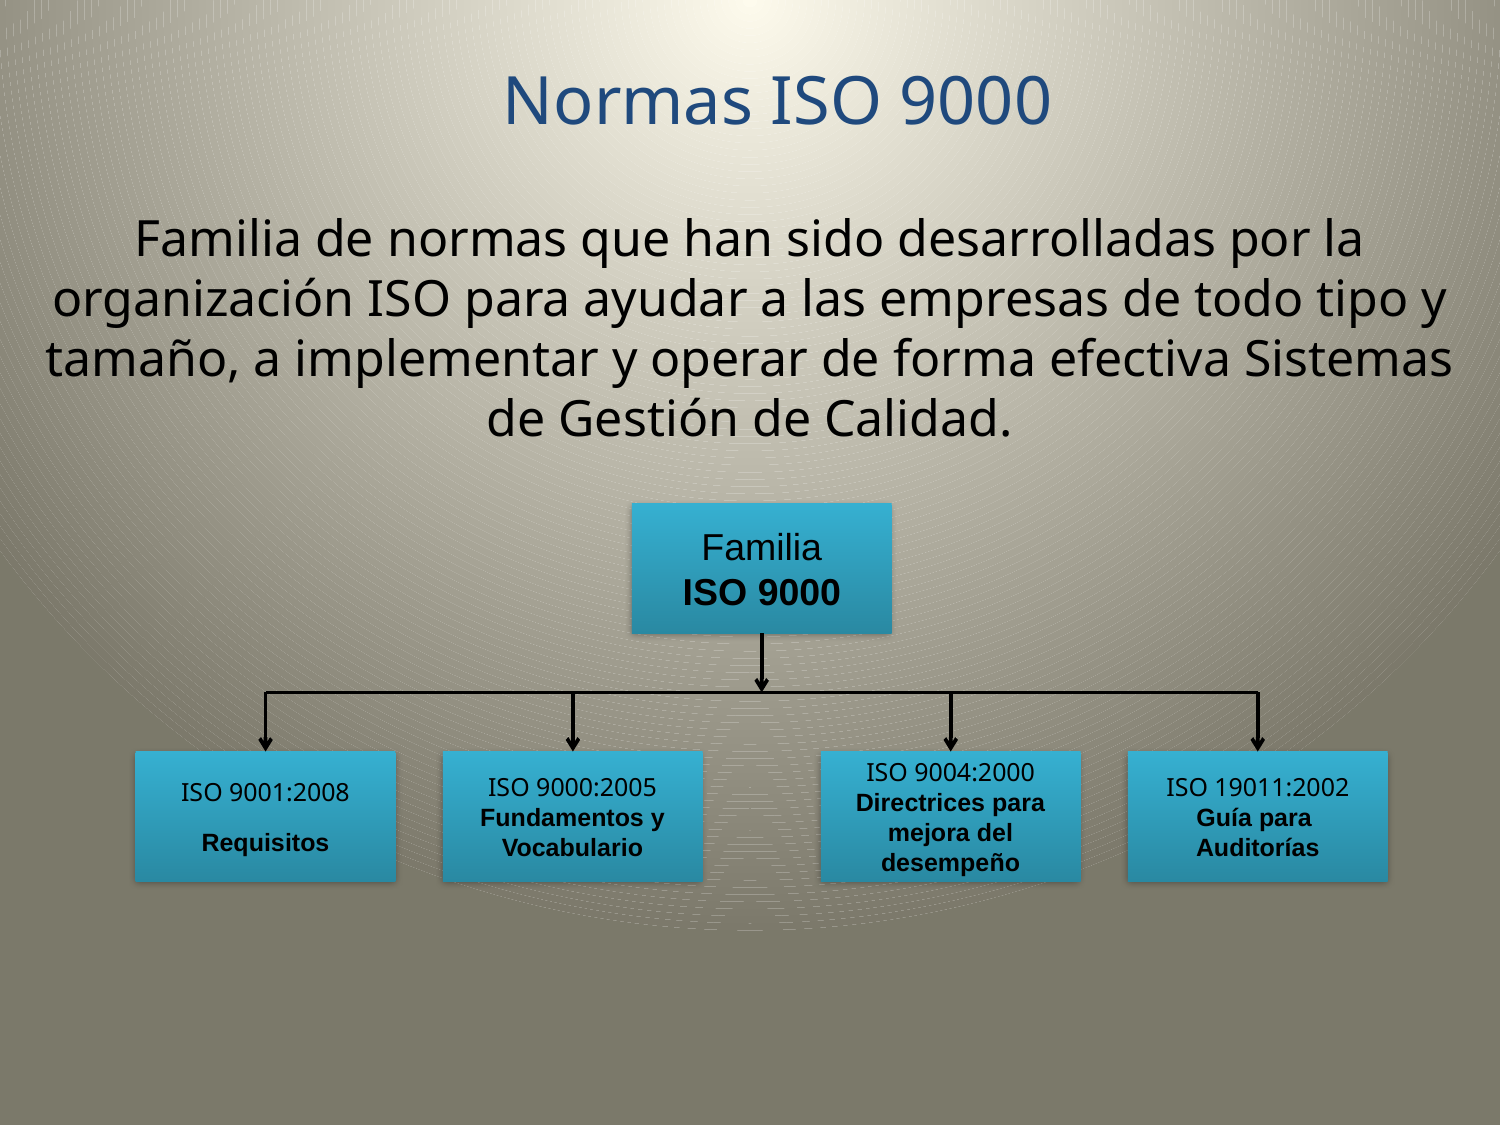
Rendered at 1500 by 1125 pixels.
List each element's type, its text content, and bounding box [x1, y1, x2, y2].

text_box Familia ISO 9000 [631, 503, 892, 634]
text_box ISO 9001:2008 Requisitos [135, 751, 396, 882]
title Familia de normas que han sido desarrolladas por la organización ISO para ayudar a las empresas de todo tipo y tamaño, a implementar y operar de forma efectiva Sistemas de Gestión de Calidad. [0, 207, 1500, 445]
text_box ISO 19011:2002 Guía para Auditorías [1127, 751, 1388, 882]
text_box ISO 9004:2000 Directrices para mejora del desempeño [820, 751, 1081, 882]
text_box Normas ISO 9000 [29, 0, 1471, 176]
text_box ISO 9000:2005 Fundamentos y Vocabulario [442, 751, 703, 882]
